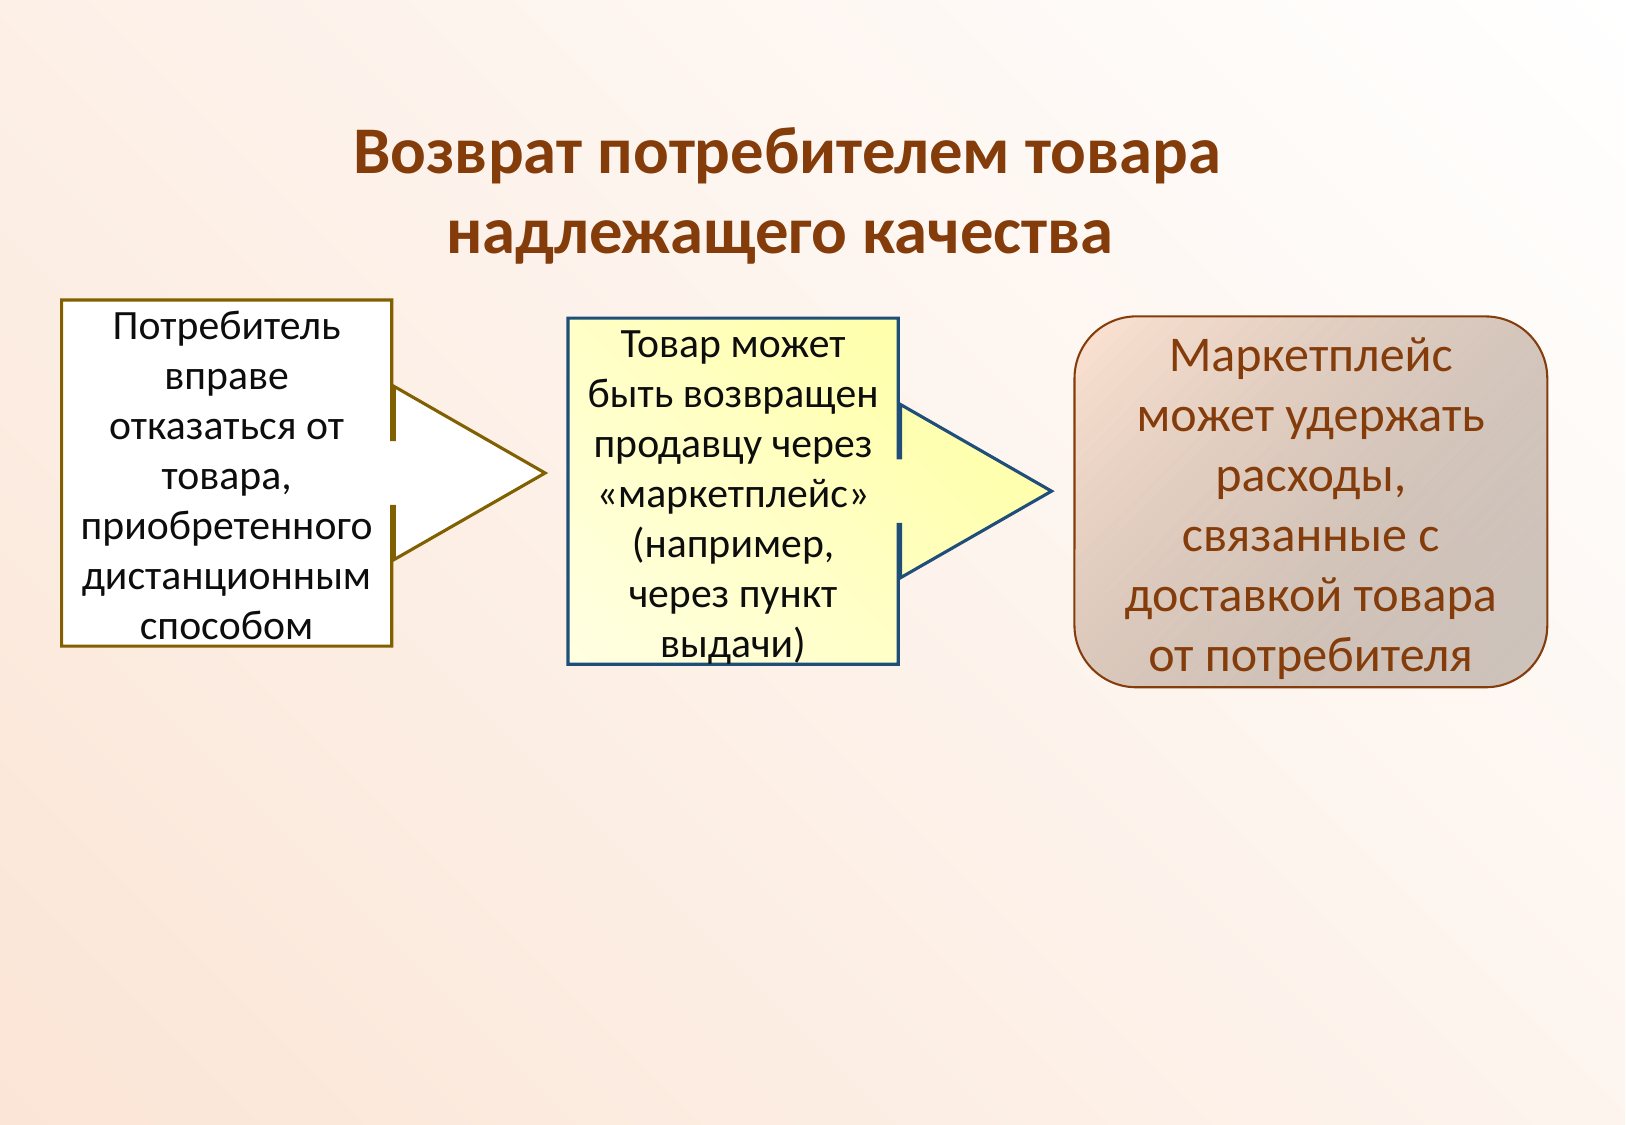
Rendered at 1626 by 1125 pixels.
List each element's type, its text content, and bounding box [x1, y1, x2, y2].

text_box Товар может быть возвращен продавцу через «маркетплейс» (например, через пункт выдачи) [567, 317, 1054, 666]
text_box Возврат потребителем товара надлежащего качества [172, 99, 1403, 275]
text_box Маркетплейс может удержать расходы, связанные с доставкой товара от потребителя [1073, 315, 1549, 689]
text_box Потребитель вправе отказаться от товара, приобретенного дистанционным способом [60, 298, 548, 648]
